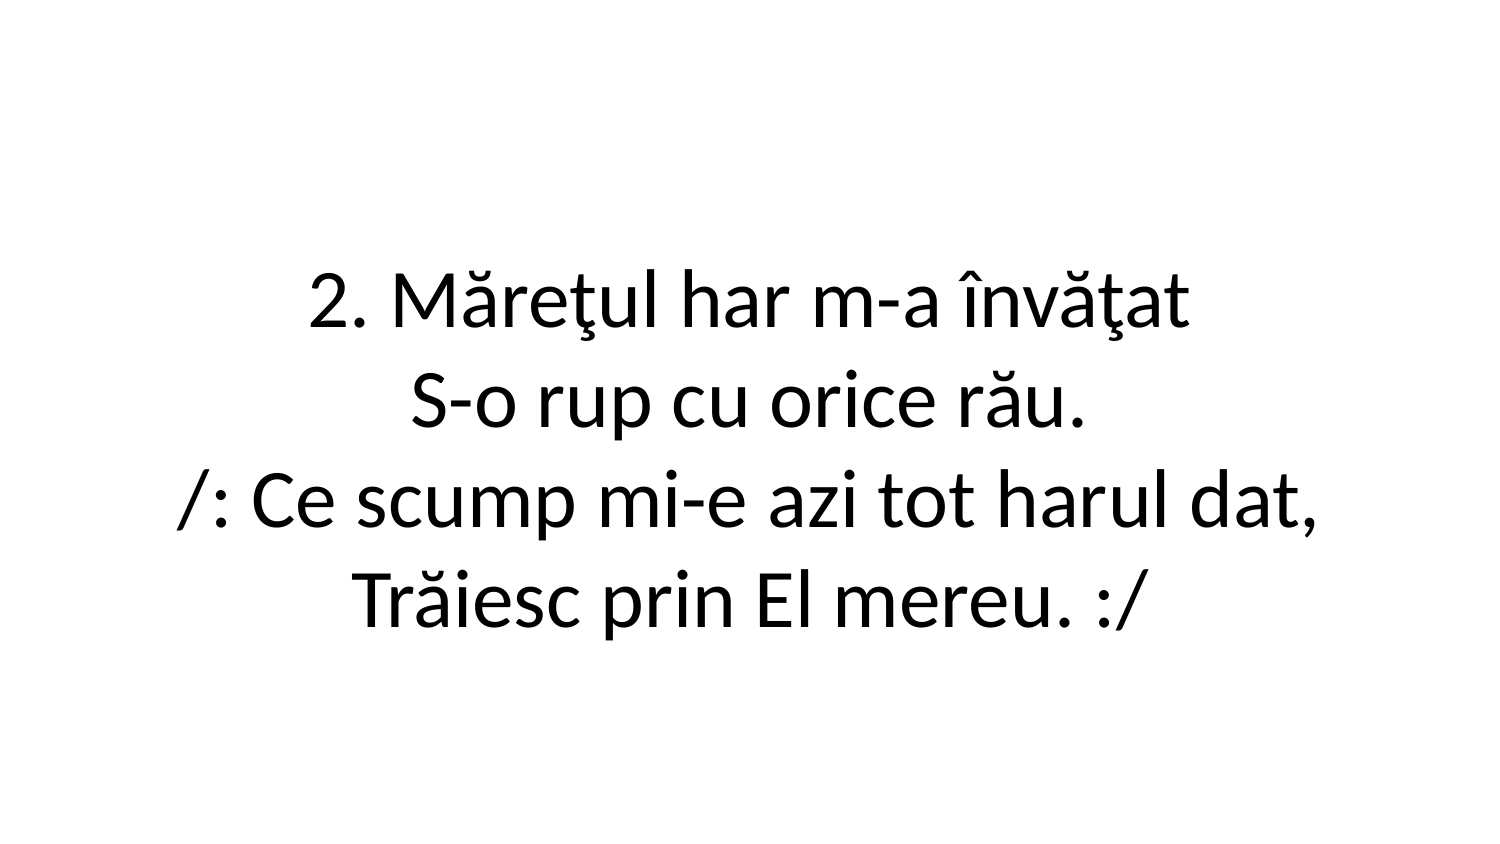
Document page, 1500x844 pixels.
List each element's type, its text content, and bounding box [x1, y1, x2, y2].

text_box 2. Măreţul har m-a învăţat S-o rup cu orice rău. /: Ce scump mi-e azi tot harul dat, Trăiesc prin El mereu. :/ [163, 192, 1337, 652]
